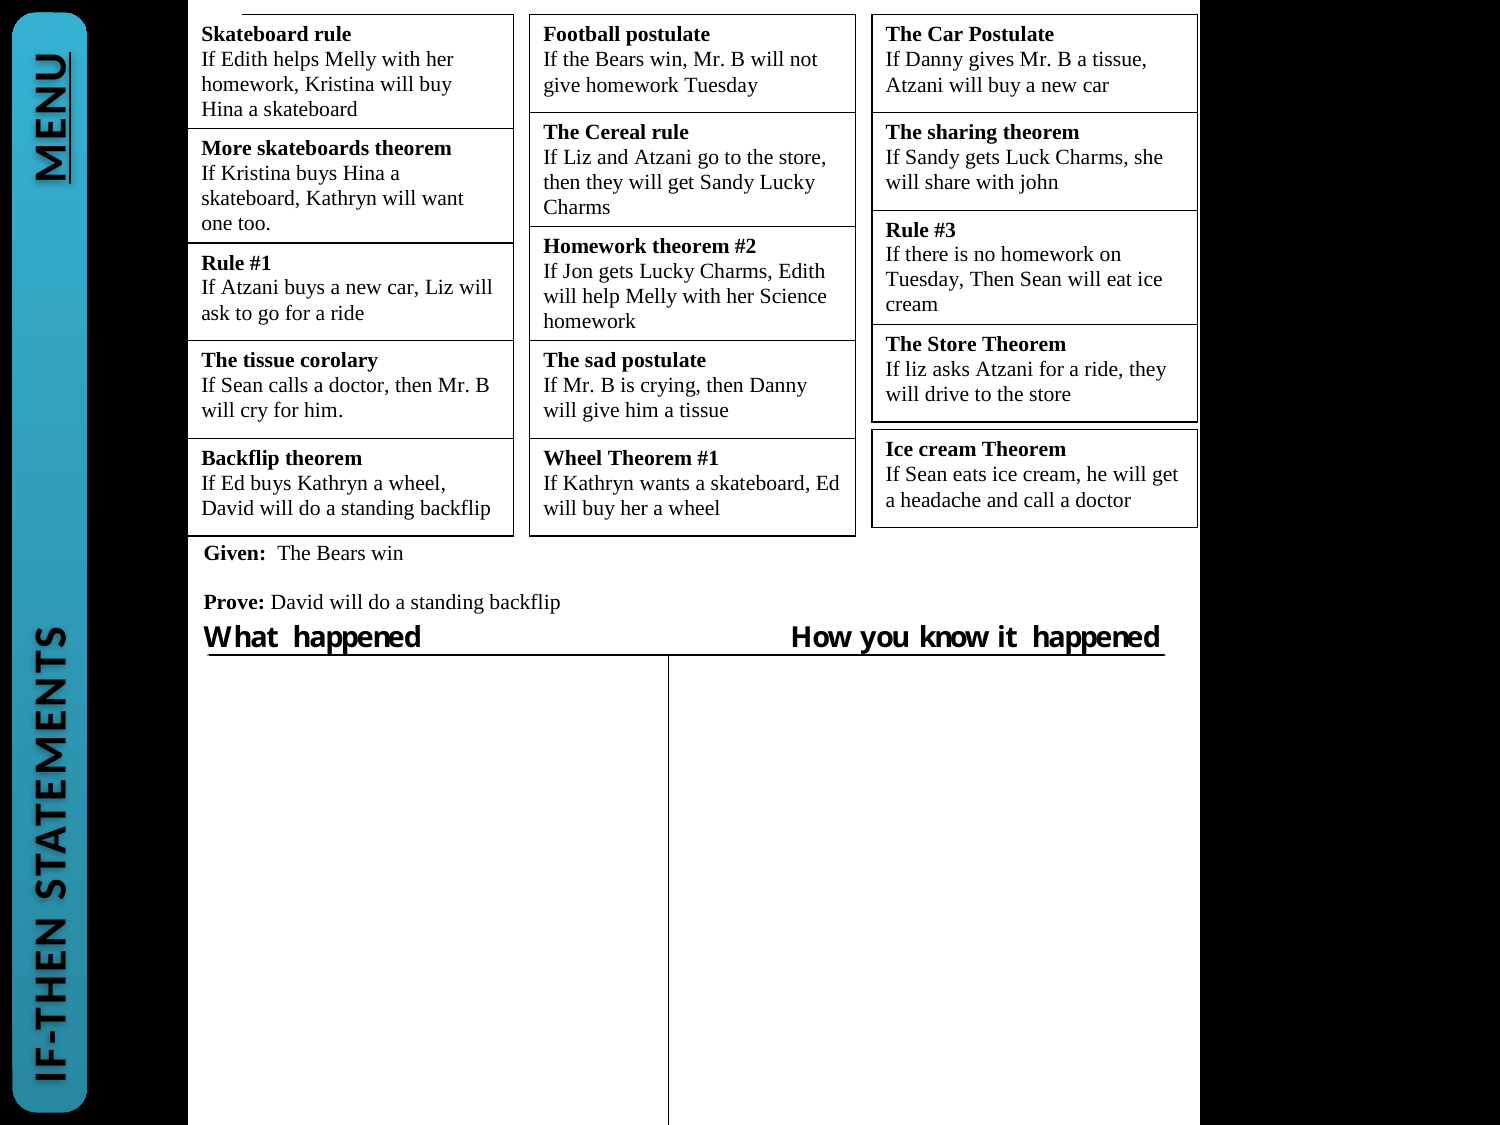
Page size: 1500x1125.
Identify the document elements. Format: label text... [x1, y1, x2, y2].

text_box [187, 0, 1201, 1125]
text_box [12, 12, 88, 1093]
text_box [21, 1107, 79, 1113]
text_box IF-THEN STATEMENTS MENU [12, 37, 83, 1099]
